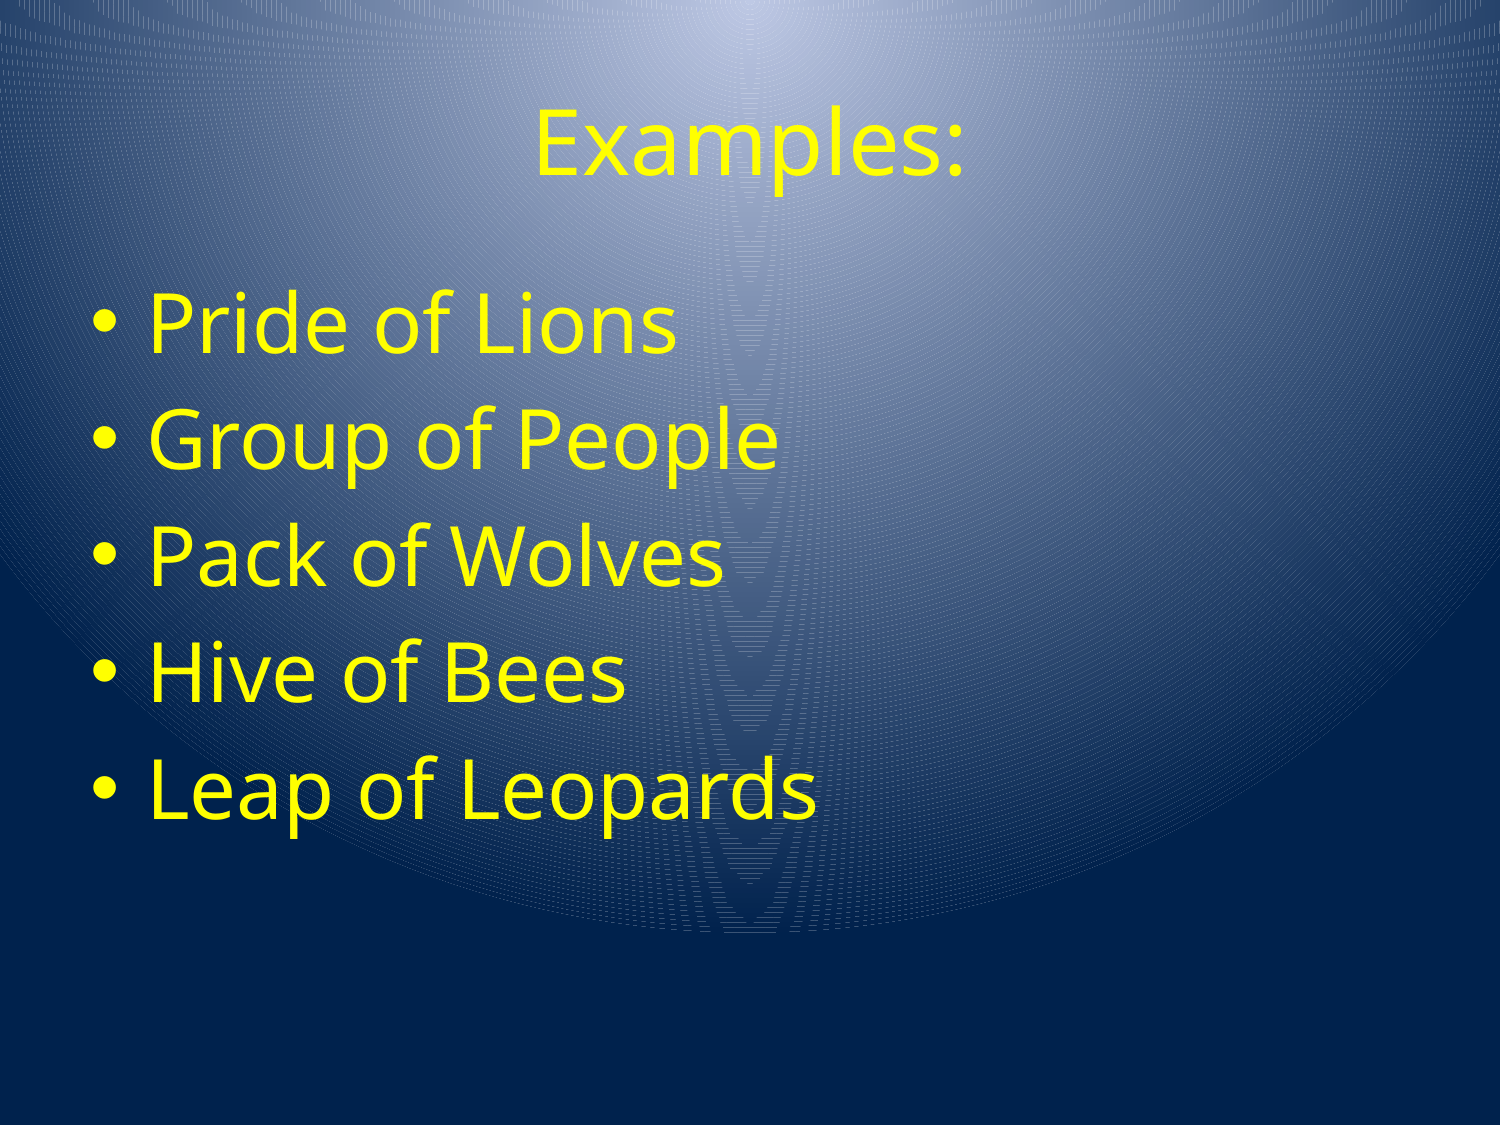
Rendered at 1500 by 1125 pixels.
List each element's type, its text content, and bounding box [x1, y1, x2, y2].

list Pride of Lions Group of People Pack of Wolves Hive of Bees Leap of Leopards [75, 262, 1425, 1005]
title Examples: [75, 45, 1425, 233]
